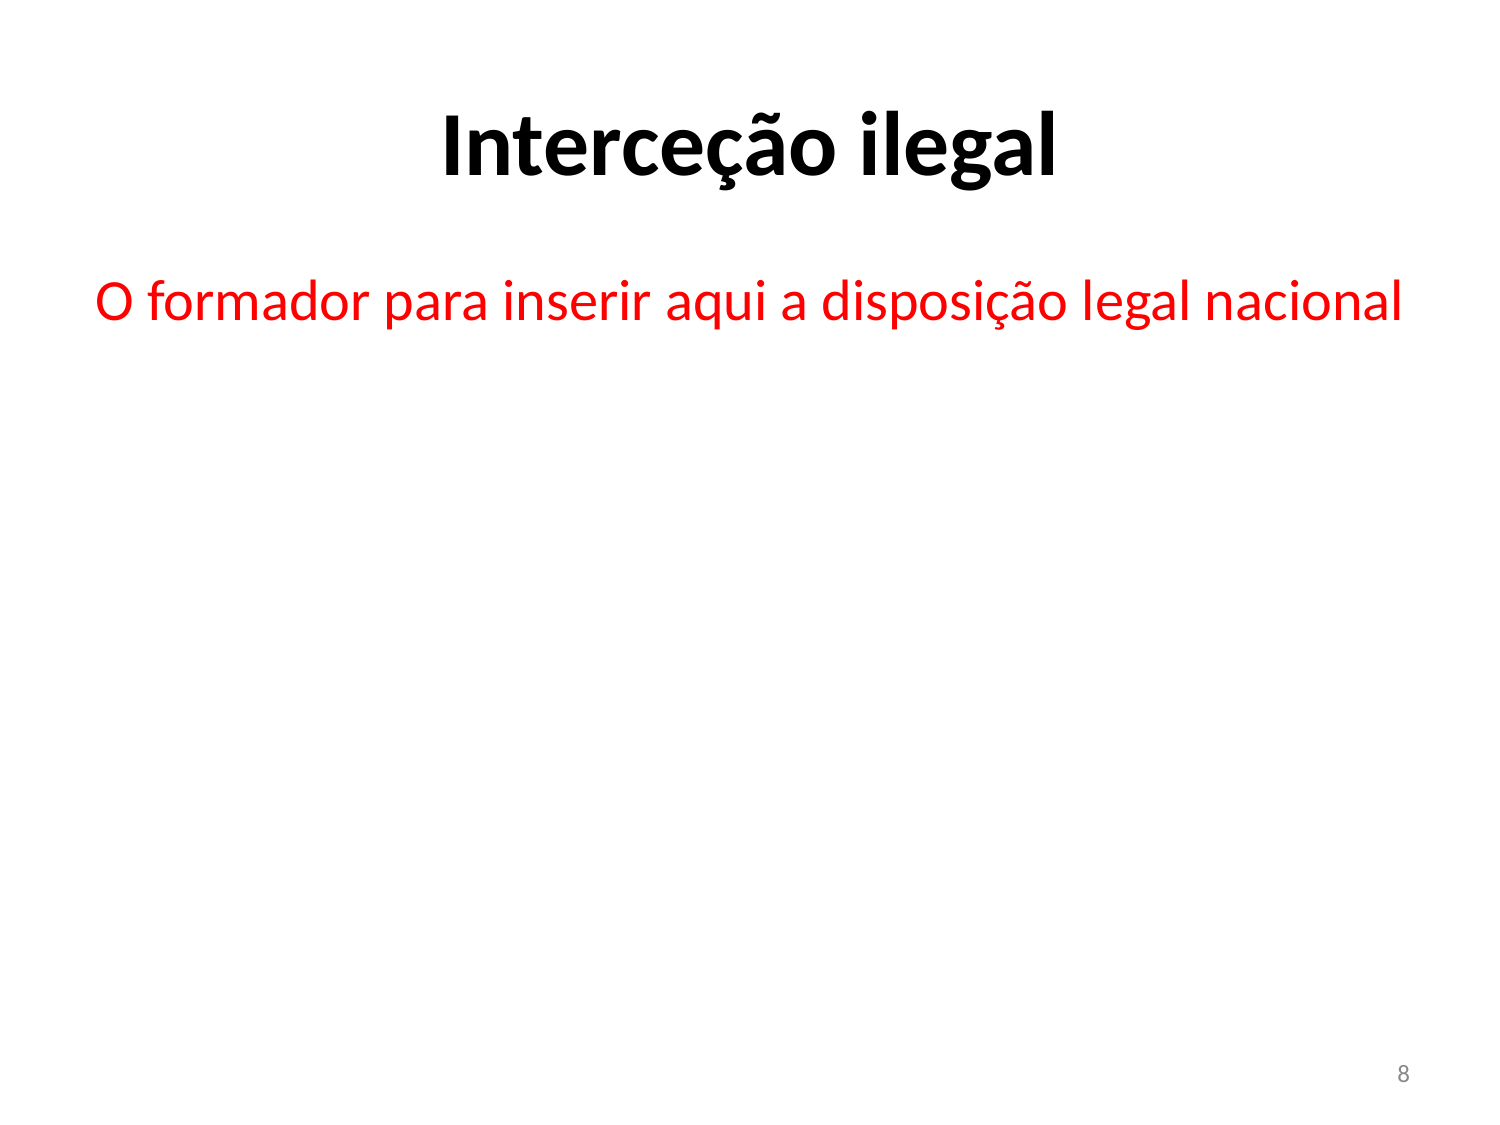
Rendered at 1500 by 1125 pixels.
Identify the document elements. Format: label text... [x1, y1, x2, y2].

slide_number 8 [1074, 1042, 1425, 1103]
title Interceção ilegal [75, 45, 1425, 233]
list O formador para inserir aqui a disposição legal nacional [75, 262, 1425, 1005]
